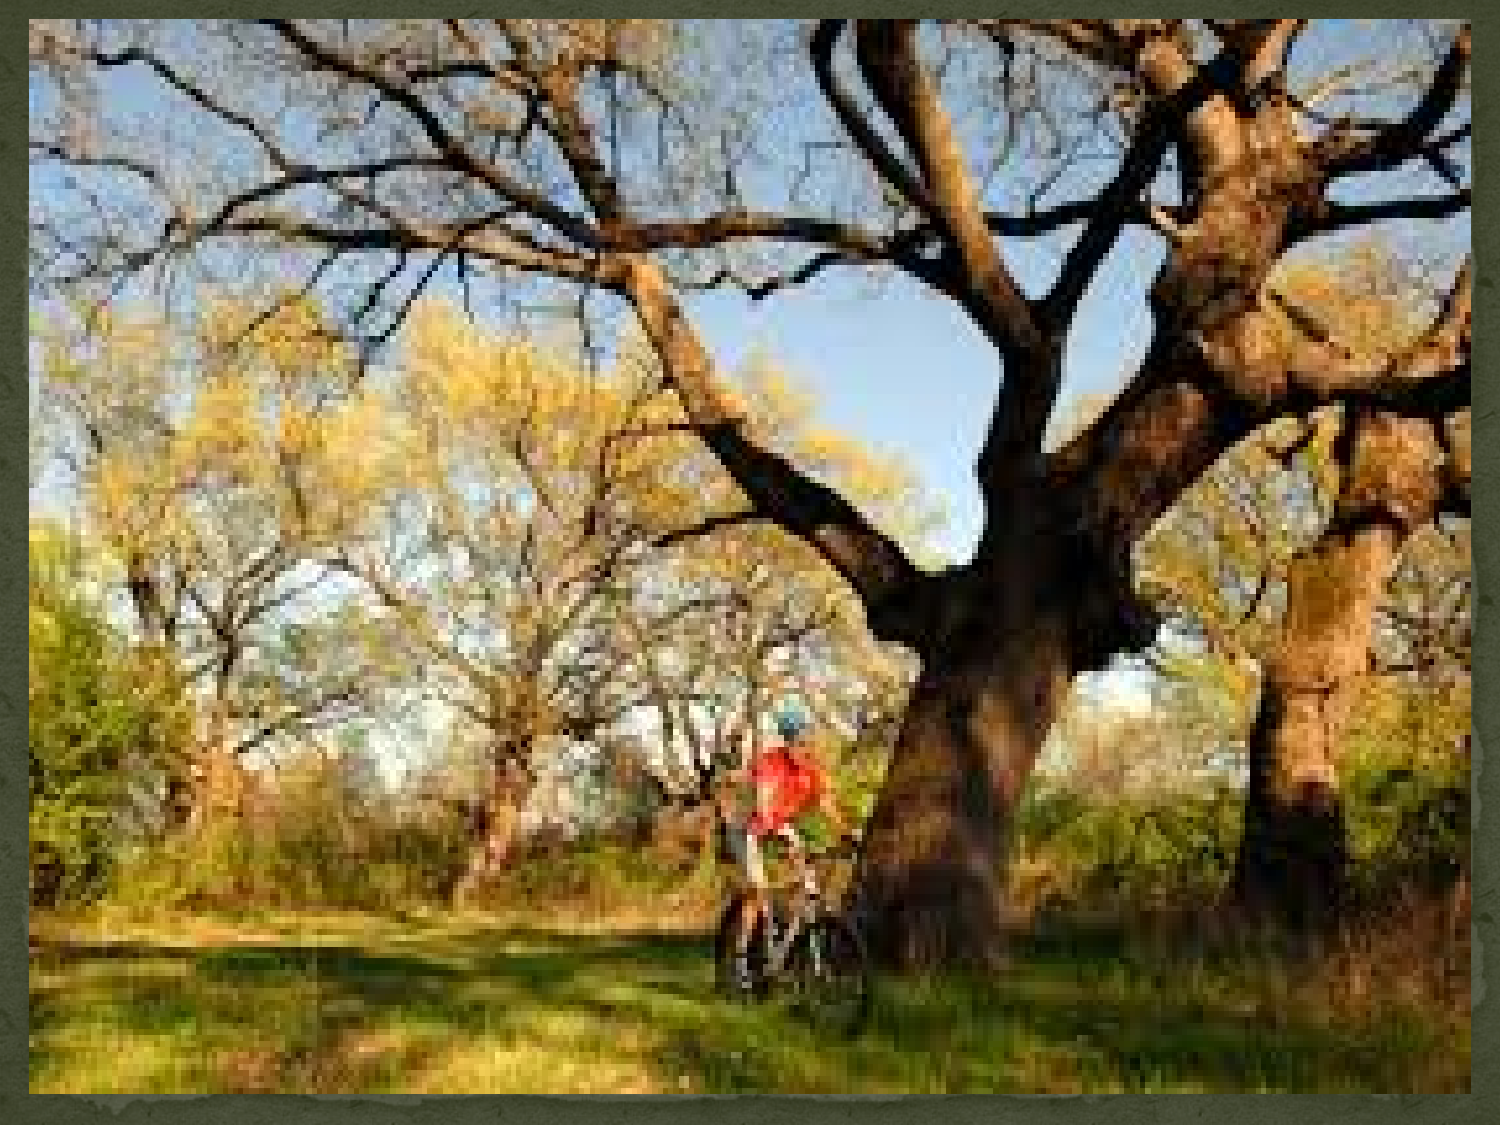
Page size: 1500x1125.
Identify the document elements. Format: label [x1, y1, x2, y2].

list [33, 22, 1467, 1092]
